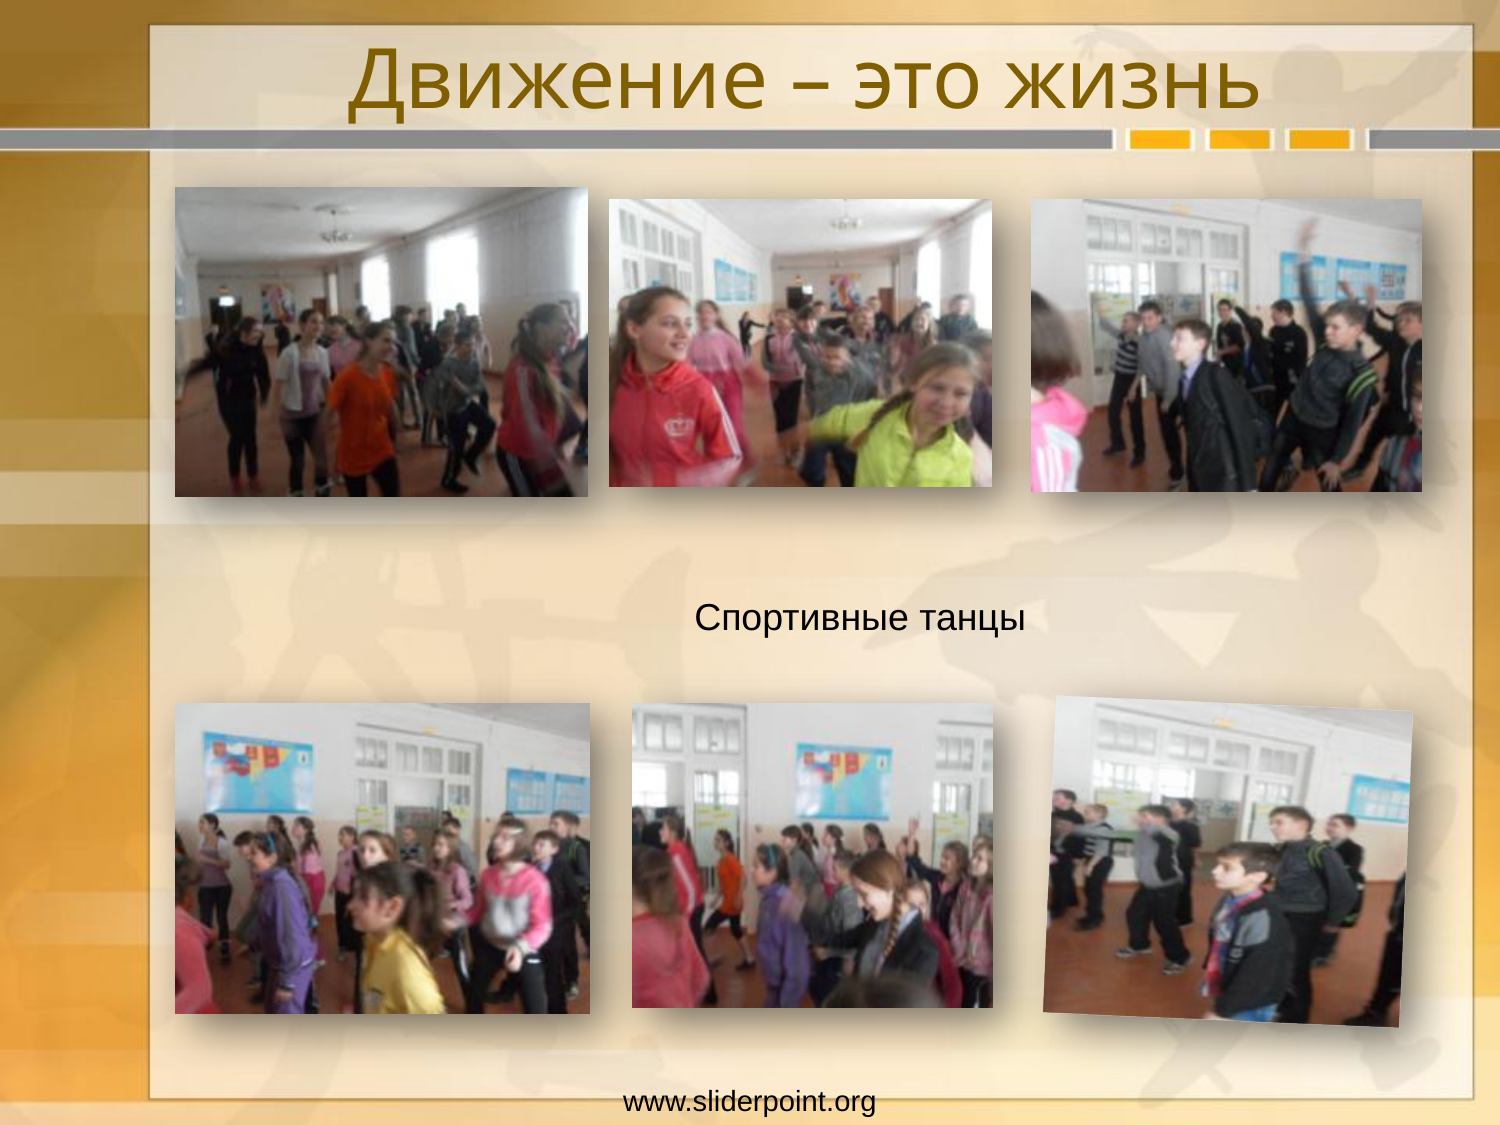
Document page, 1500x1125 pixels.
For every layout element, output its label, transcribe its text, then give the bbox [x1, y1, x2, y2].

footer www.sliderpoint.org [512, 1074, 988, 1125]
picture [0, 0, 1500, 1125]
text_box Спортивные танцы [679, 585, 1125, 646]
title Движение – это жизнь [149, 0, 1463, 151]
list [175, 187, 588, 497]
